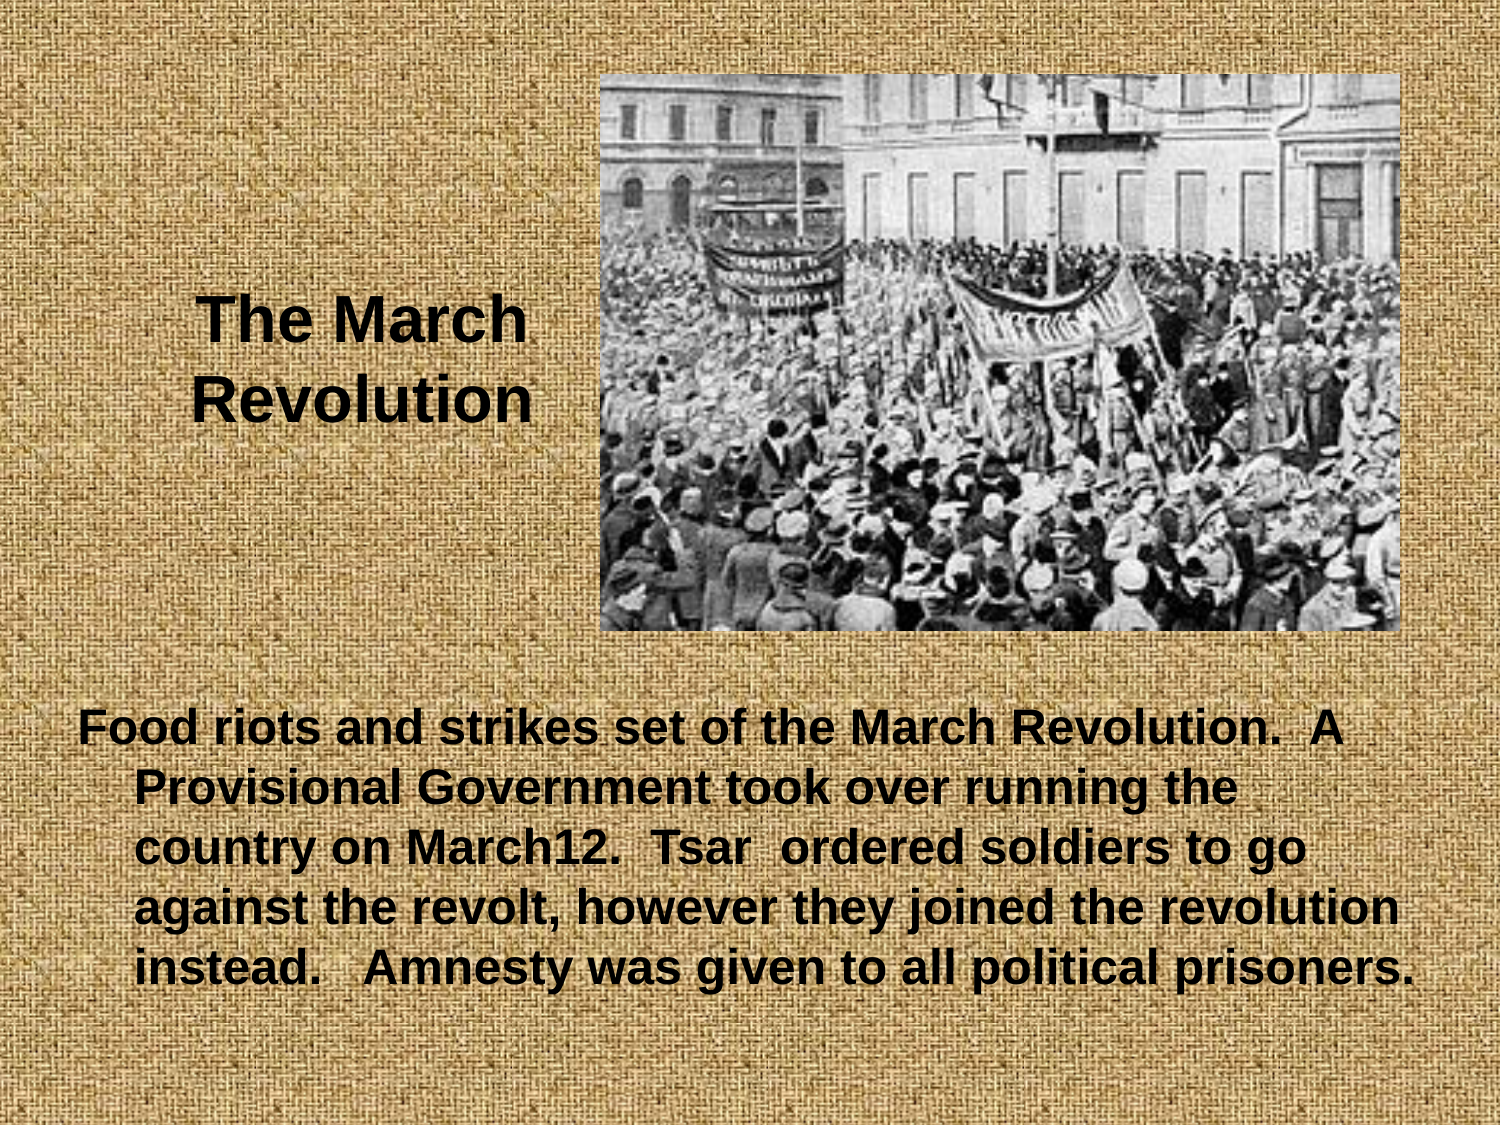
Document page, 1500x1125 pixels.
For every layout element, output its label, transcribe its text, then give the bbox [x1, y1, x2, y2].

list Food riots and strikes set of the March Revolution. A Provisional Government took over running the country on March12. Tsar ordered soldiers to go against the revolt, however they joined the revolution instead. Amnesty was given to all political prisoners. [62, 687, 1438, 1038]
picture [0, 0, 1500, 1125]
title The March Revolution [0, 274, 594, 438]
